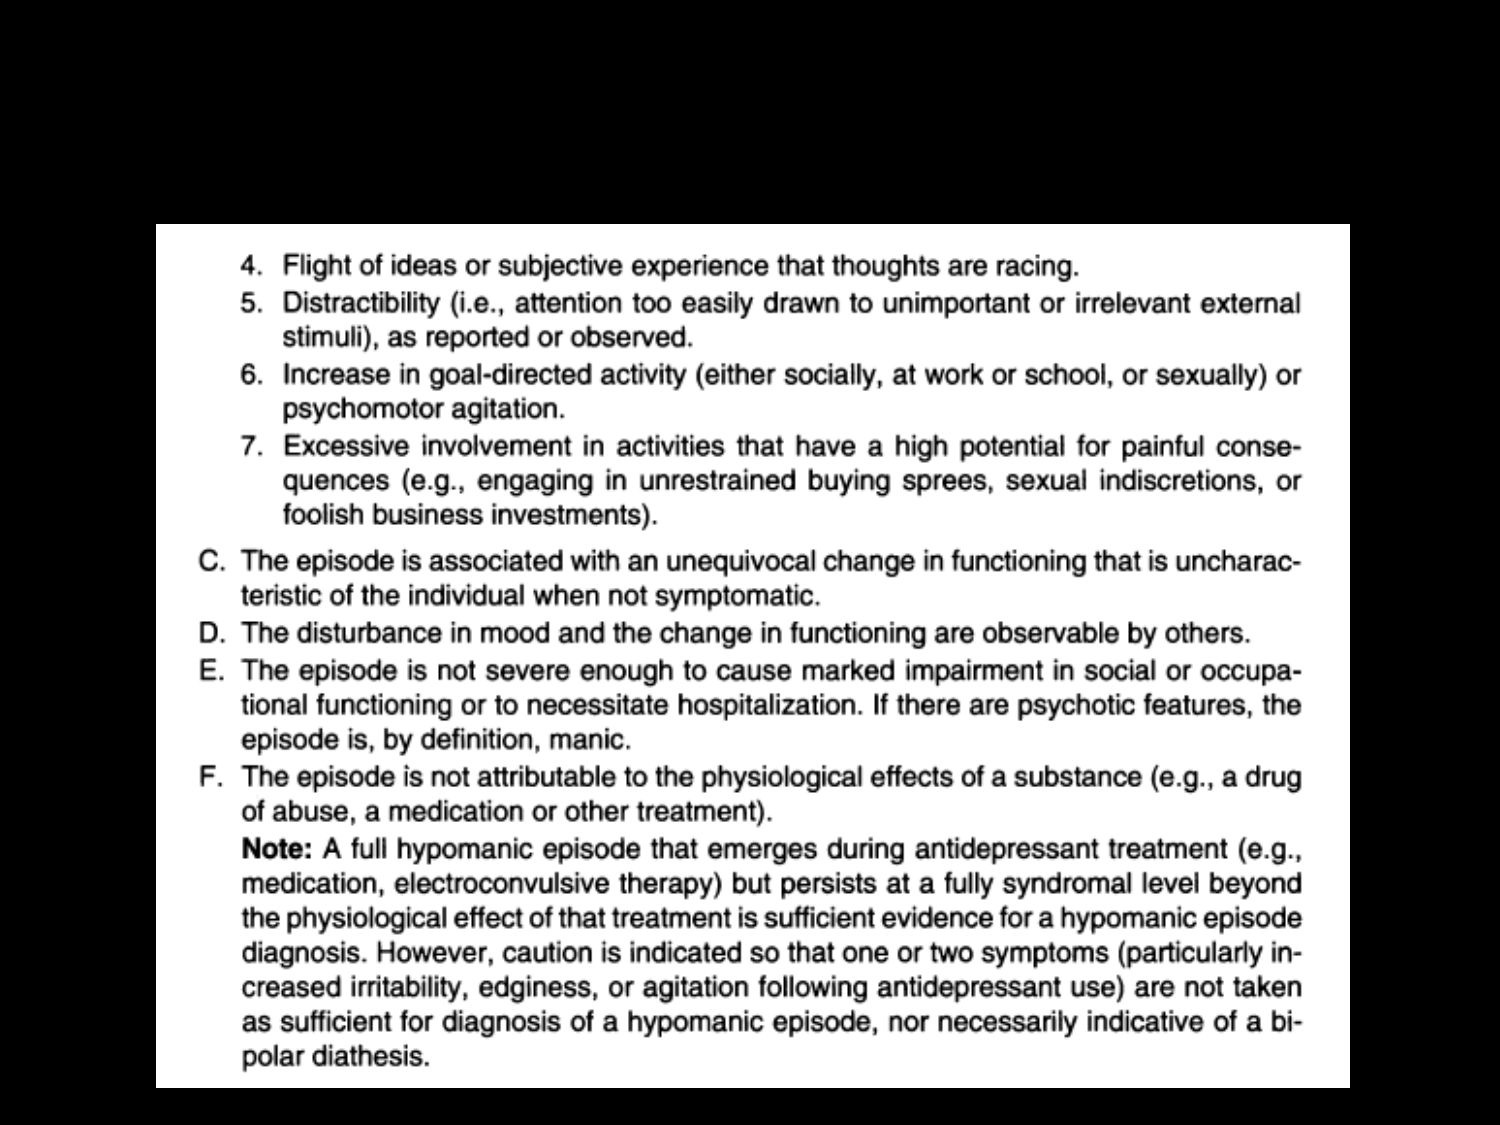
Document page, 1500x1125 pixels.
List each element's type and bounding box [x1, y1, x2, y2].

picture [155, 224, 1351, 1088]
